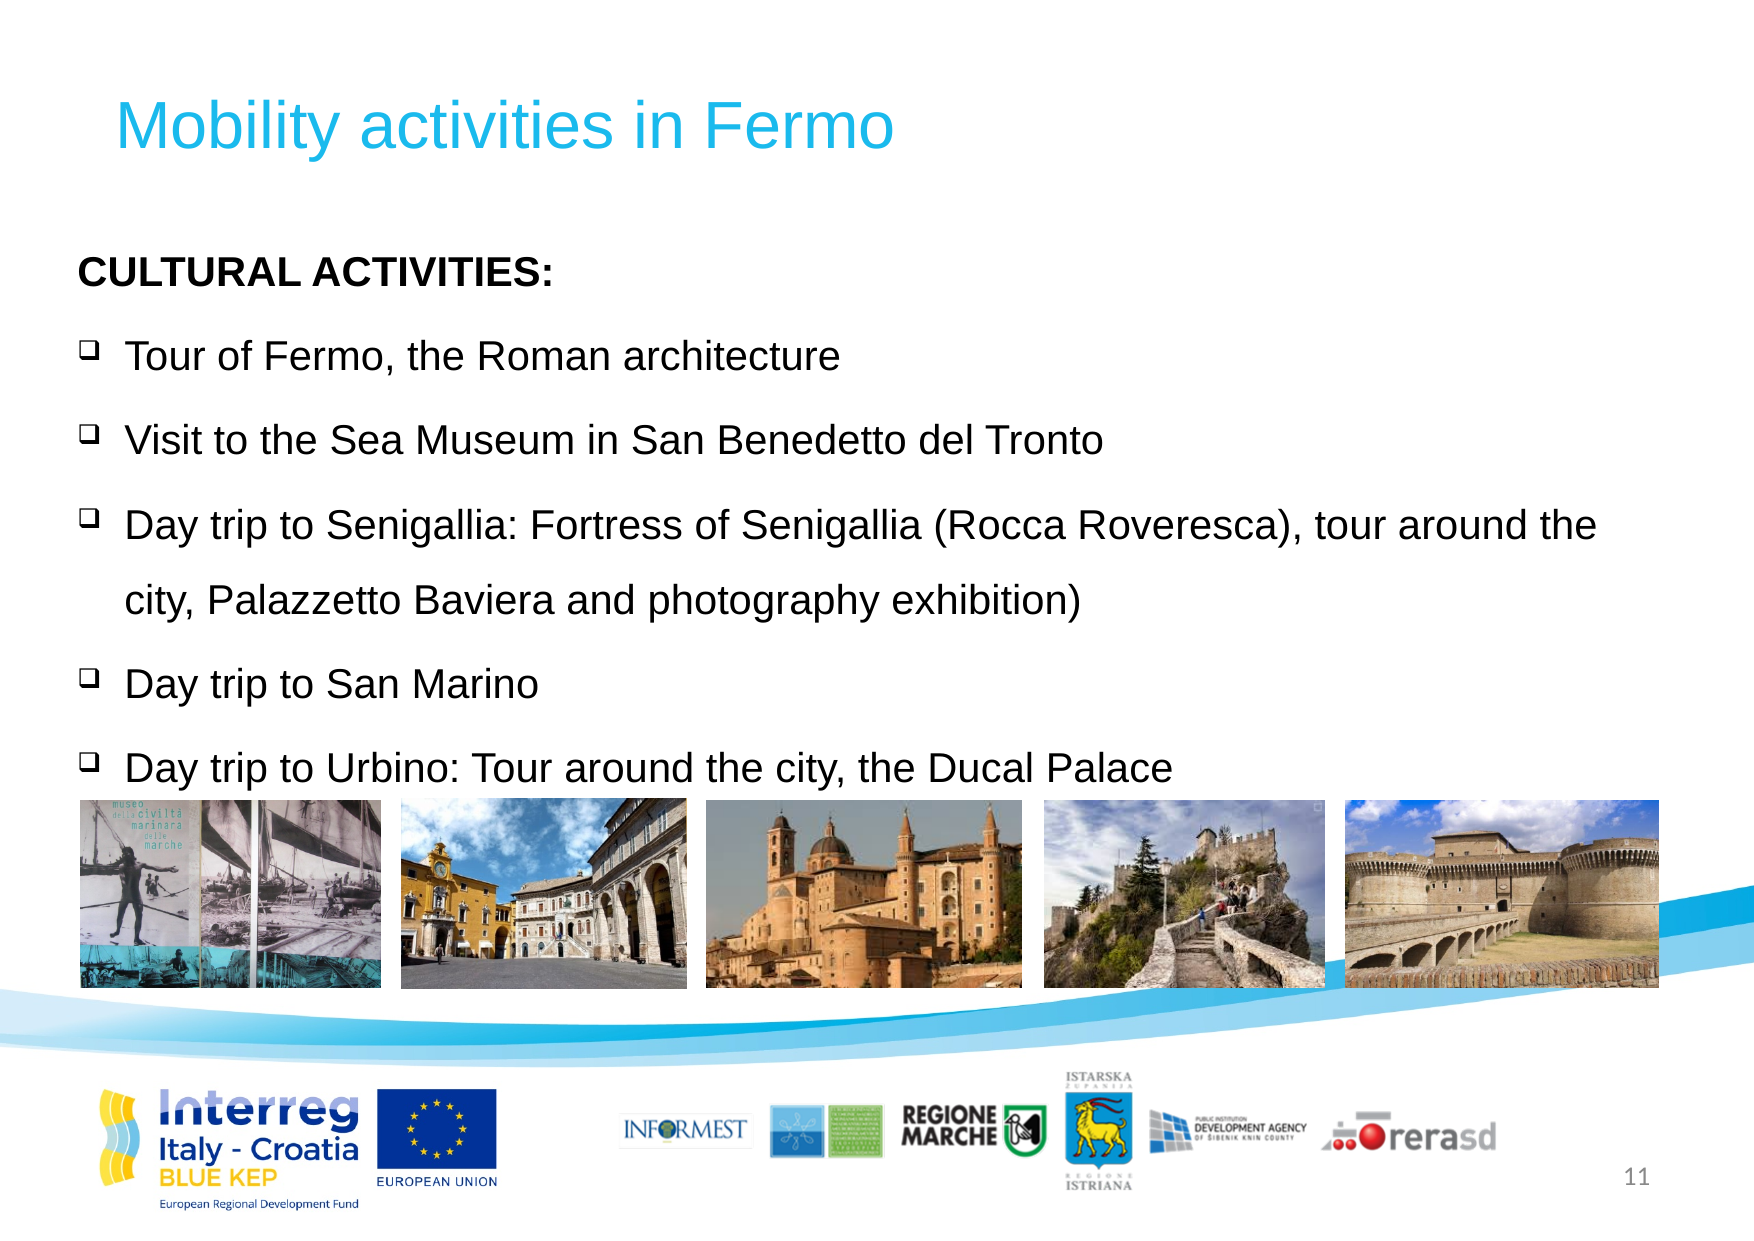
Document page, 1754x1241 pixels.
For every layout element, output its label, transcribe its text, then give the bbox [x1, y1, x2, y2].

text_box Mobility activities in Fermo [98, 72, 1650, 170]
picture [0, 0, 1754, 1241]
text_box CULTURAL ACTIVITIES: Tour of Fermo, the Roman architecture Visit to the Sea Museum in San Benedetto del Tronto Day trip to Senigallia: Fortress of Senigallia (Rocca Roveresca), tour around the city, Palazzetto Baviera and photography exhibition) Day trip to San Marino Day trip to Urbino: Tour around the city, the Ducal Palace [62, 212, 1621, 799]
slide_number 11 [1607, 1141, 1666, 1208]
